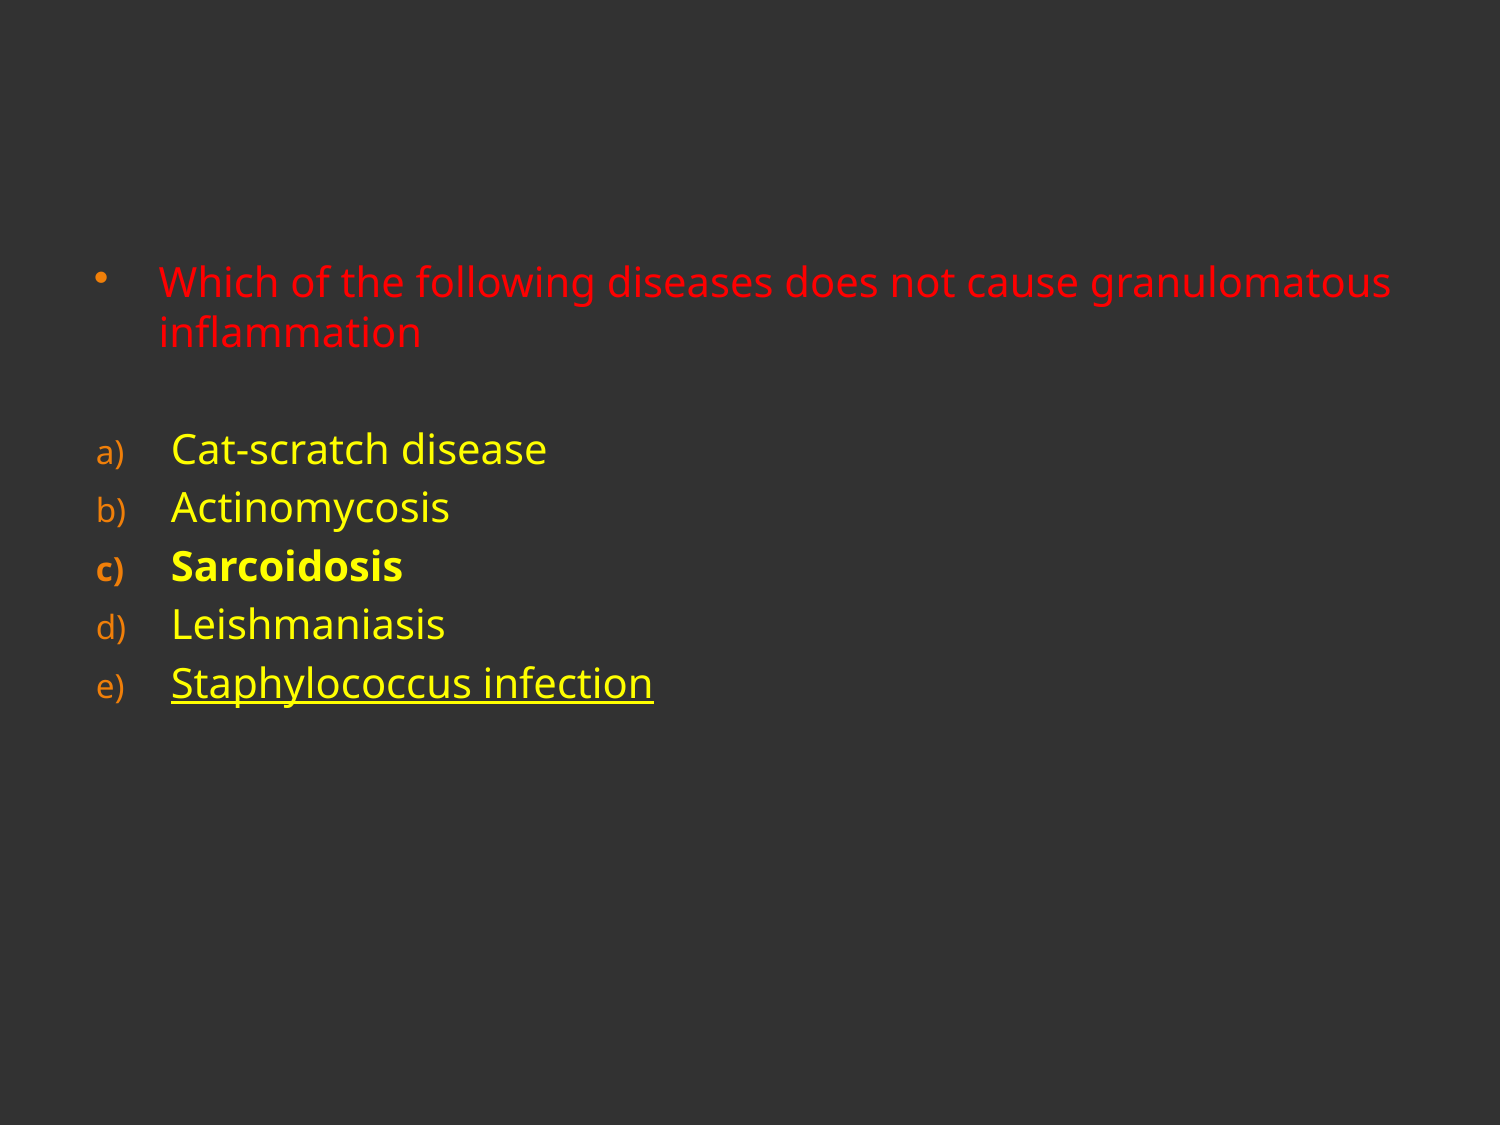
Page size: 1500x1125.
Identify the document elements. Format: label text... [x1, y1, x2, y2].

list Which of the following diseases does not cause granulomatous inflammation Cat-scratch disease Actinomycosis Sarcoidosis Leishmaniasis Staphylococcus infection [75, 248, 1450, 896]
